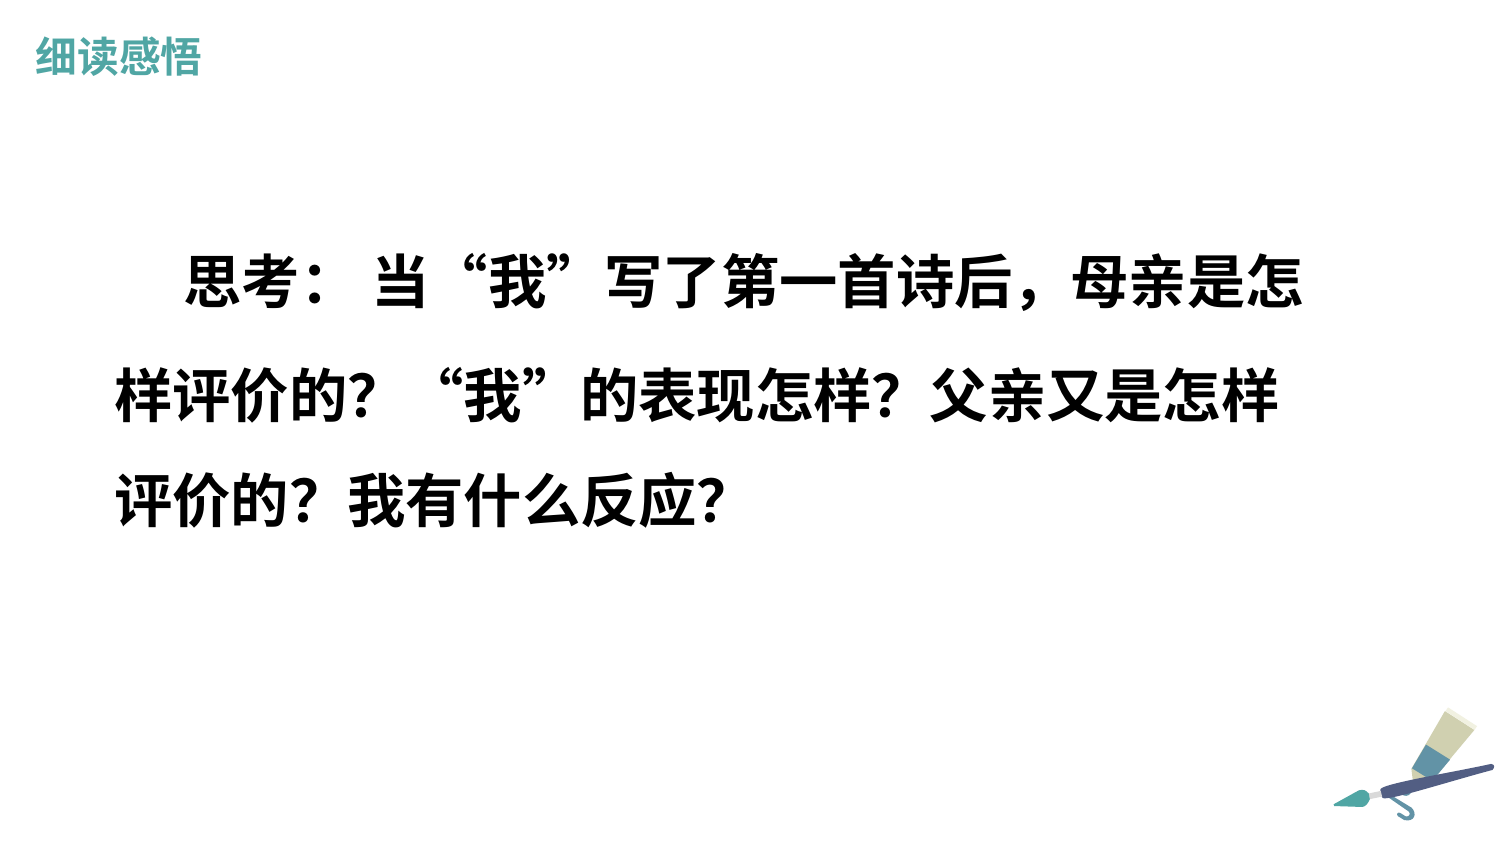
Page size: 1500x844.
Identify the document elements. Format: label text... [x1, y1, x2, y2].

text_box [1358, 708, 1481, 844]
text_box 思考： 当“我”写了第一首诗后，母亲是怎样评价的？“我”的表现怎样？父亲又是怎样评价的？我有什么反应？ [103, 138, 1341, 540]
text_box 细读感悟 [24, 25, 261, 87]
